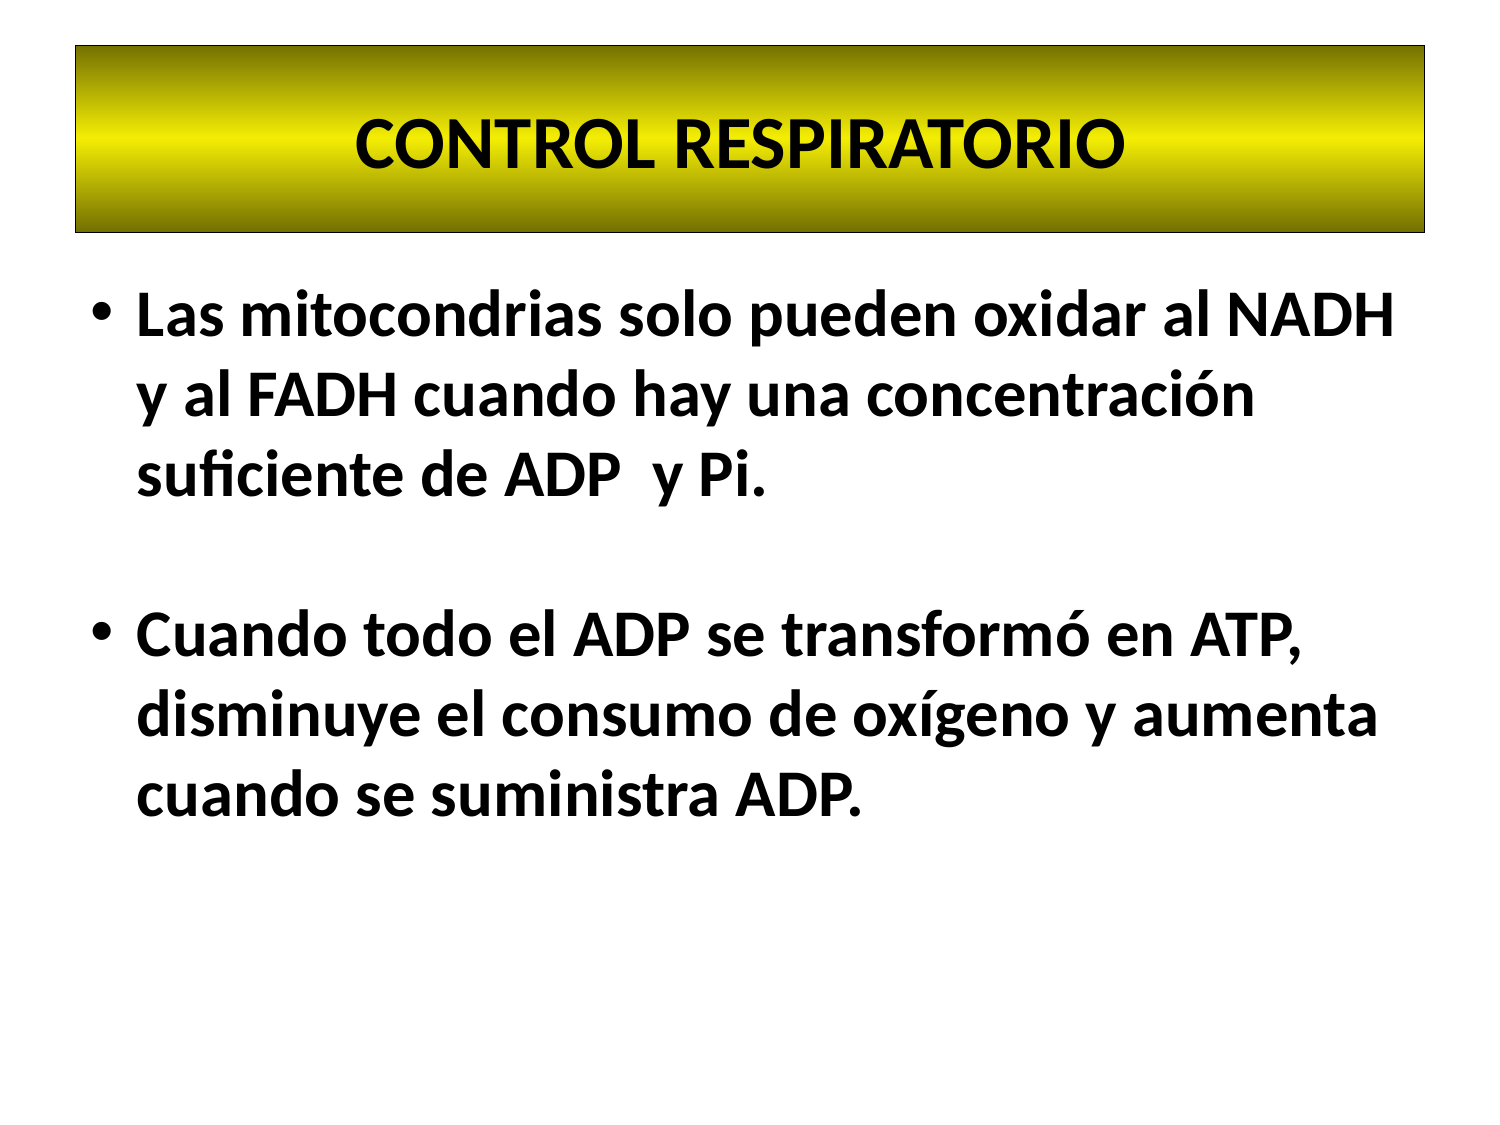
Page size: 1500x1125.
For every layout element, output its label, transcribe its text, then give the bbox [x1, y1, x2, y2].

title CONTROL RESPIRATORIO [75, 45, 1425, 233]
list Las mitocondrias solo pueden oxidar al NADH y al FADH cuando hay una concentración suficiente de ADP y Pi. Cuando todo el ADP se transformó en ATP, disminuye el consumo de oxígeno y aumenta cuando se suministra ADP. [75, 262, 1425, 1005]
